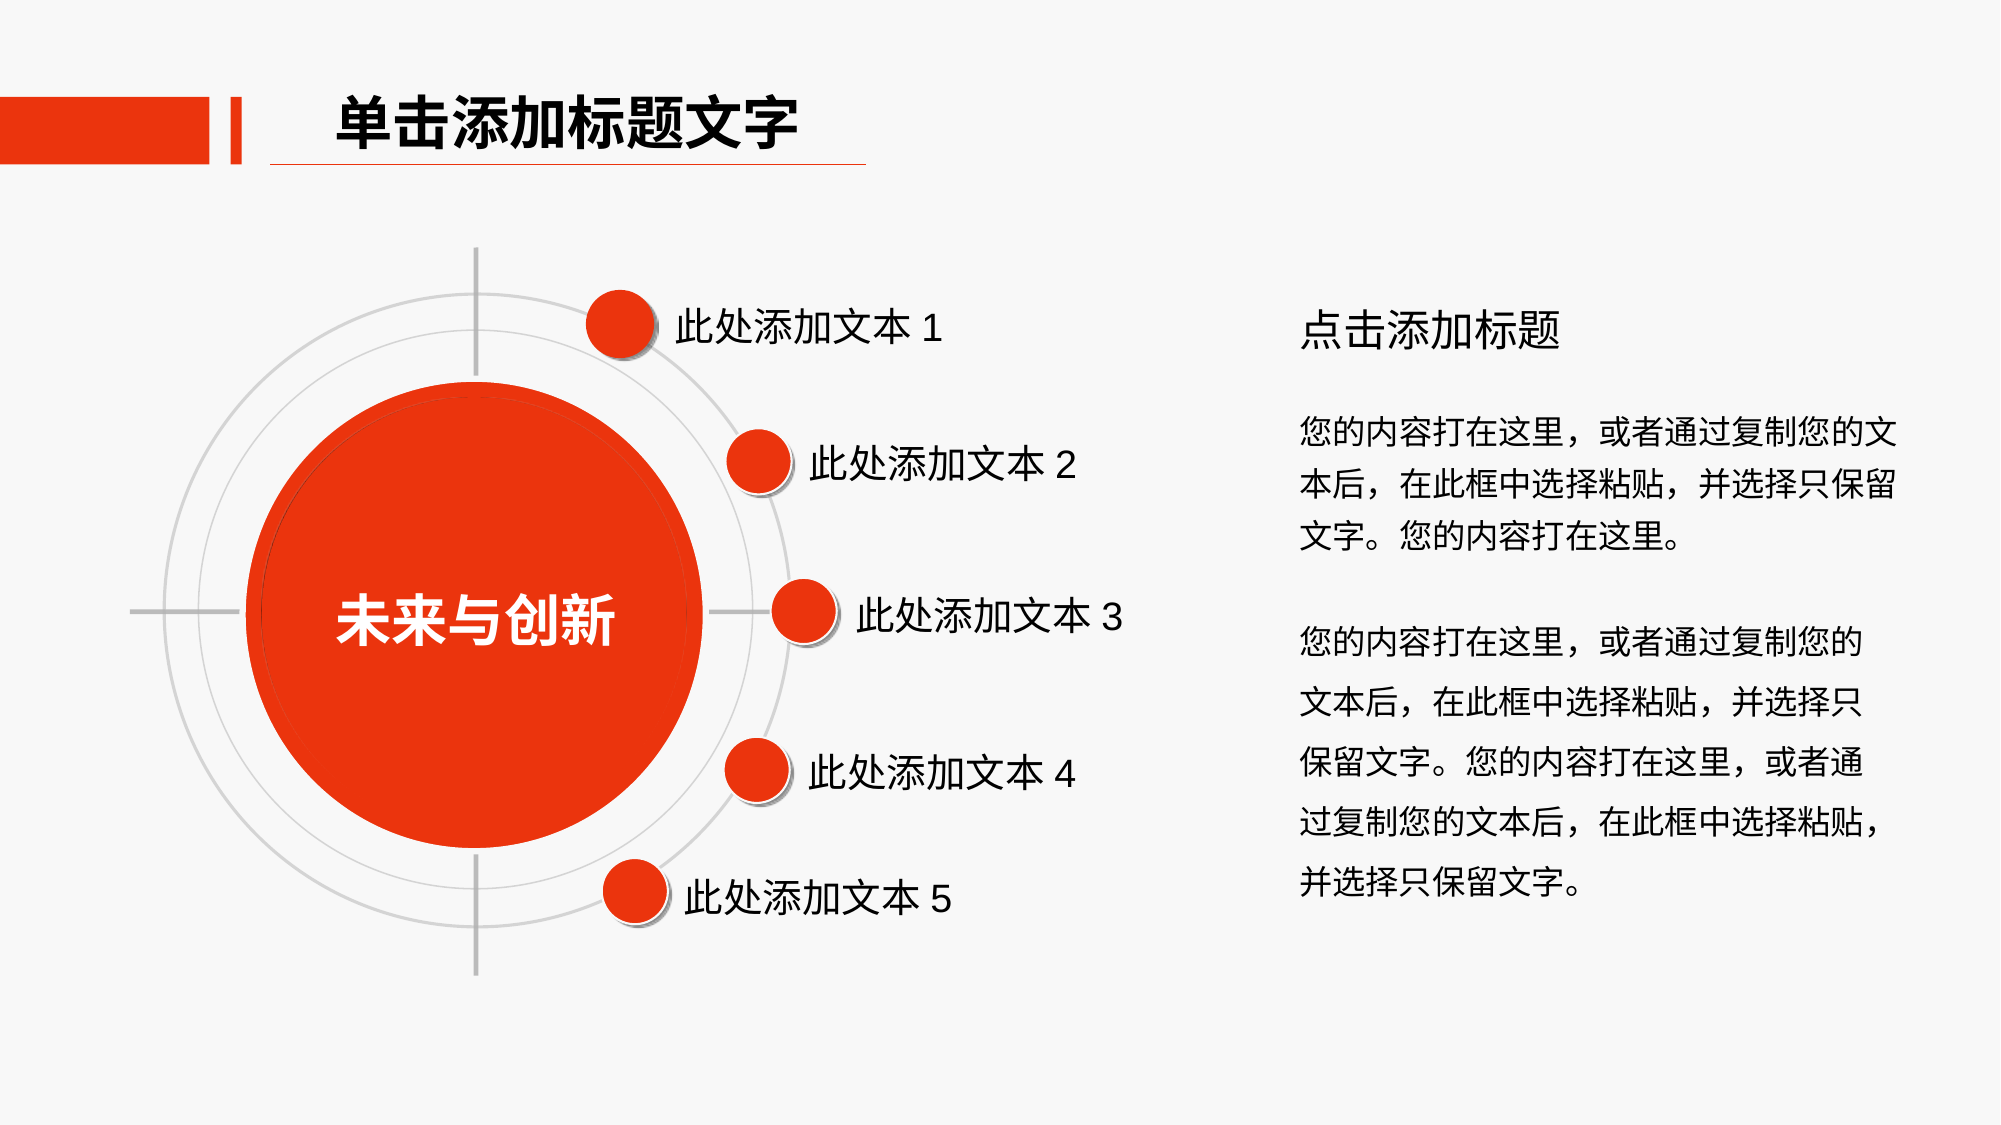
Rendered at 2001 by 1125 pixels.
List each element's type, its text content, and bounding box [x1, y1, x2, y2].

text_box 此处添加文本4 [822, 740, 1198, 804]
text_box [0, 96, 210, 165]
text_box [725, 428, 792, 495]
text_box 单击添加标题文字 [320, 78, 816, 164]
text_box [601, 857, 668, 925]
text_box 您的内容打在这里，或者通过复制您的文本后，在此框中选择粘贴，并选择只保留文字。您的内容打在这里，或者通过复制您的文本后，在此框中选择粘贴，并选择只保留文字。 [1283, 593, 1914, 969]
text_box 此处添加文本5 [822, 864, 1074, 928]
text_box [723, 736, 790, 803]
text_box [586, 290, 654, 358]
text_box 您的内容打在这里，或者通过复制您的文本后，在此框中选择粘贴，并选择只保留文字。您的内容打在这里。 [1283, 391, 1945, 615]
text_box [129, 247, 822, 976]
picture [0, 0, 2001, 1125]
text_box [242, 378, 706, 852]
text_box 此处添加文本2 [822, 430, 1199, 494]
text_box 此处添加文本1 [822, 294, 1065, 358]
text_box [230, 96, 243, 165]
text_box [770, 577, 837, 645]
text_box 此处添加文本3 [839, 583, 1245, 647]
text_box 点击添加标题 [1283, 294, 1599, 364]
